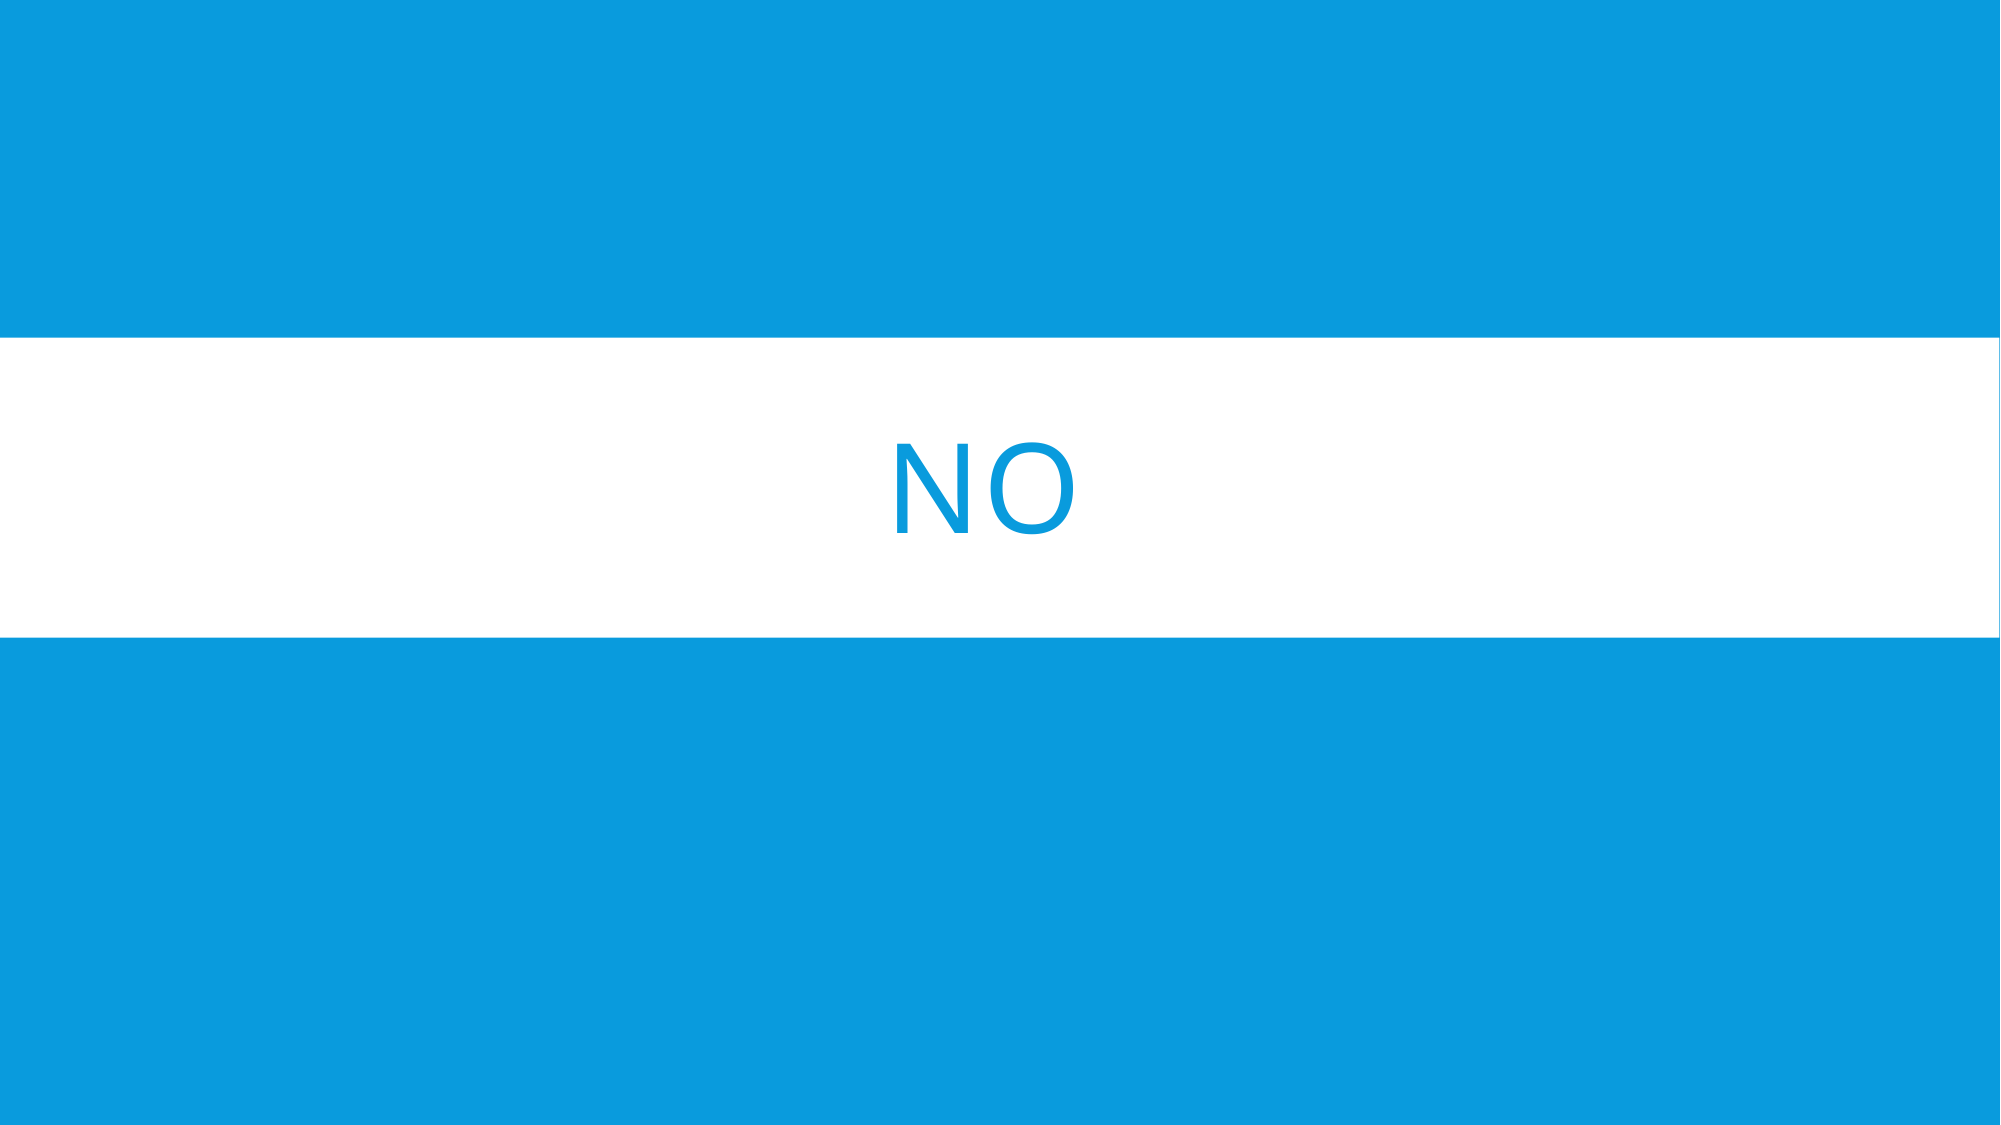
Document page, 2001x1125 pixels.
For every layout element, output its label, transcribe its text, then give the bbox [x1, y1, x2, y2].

title NO [60, 355, 1942, 641]
